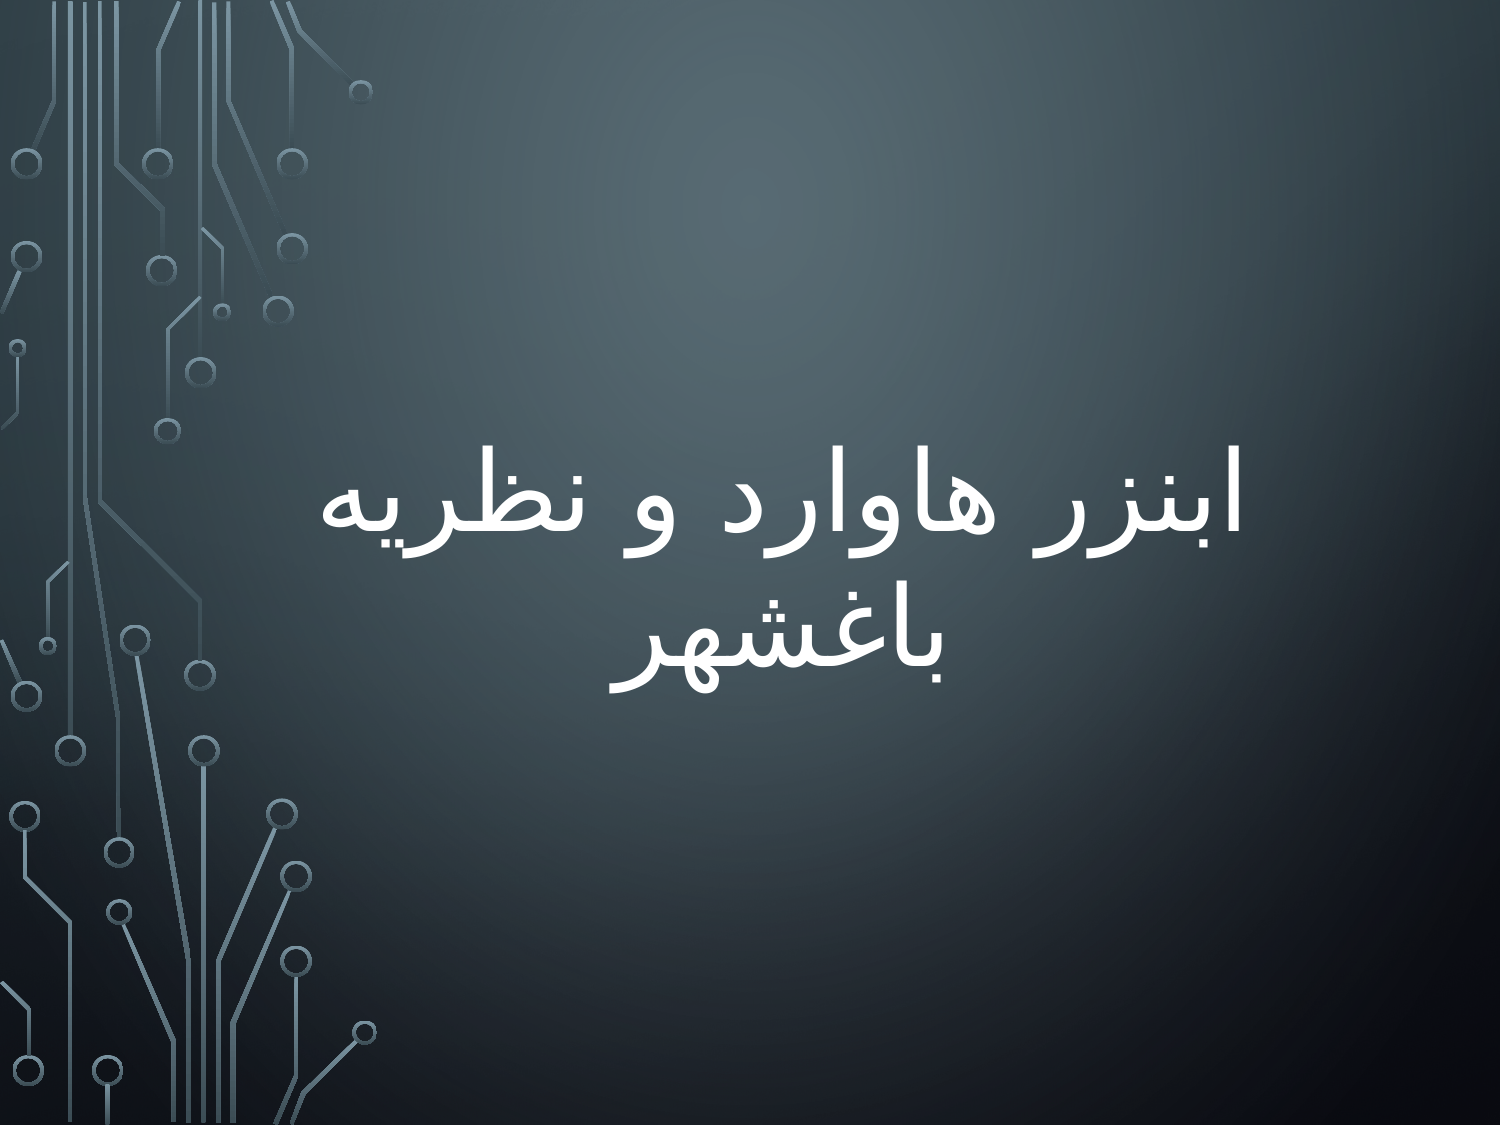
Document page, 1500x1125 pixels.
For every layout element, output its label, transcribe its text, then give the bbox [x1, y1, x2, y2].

text_box ابنزر هاوارد و نظریه باغشهر [196, 411, 1370, 697]
